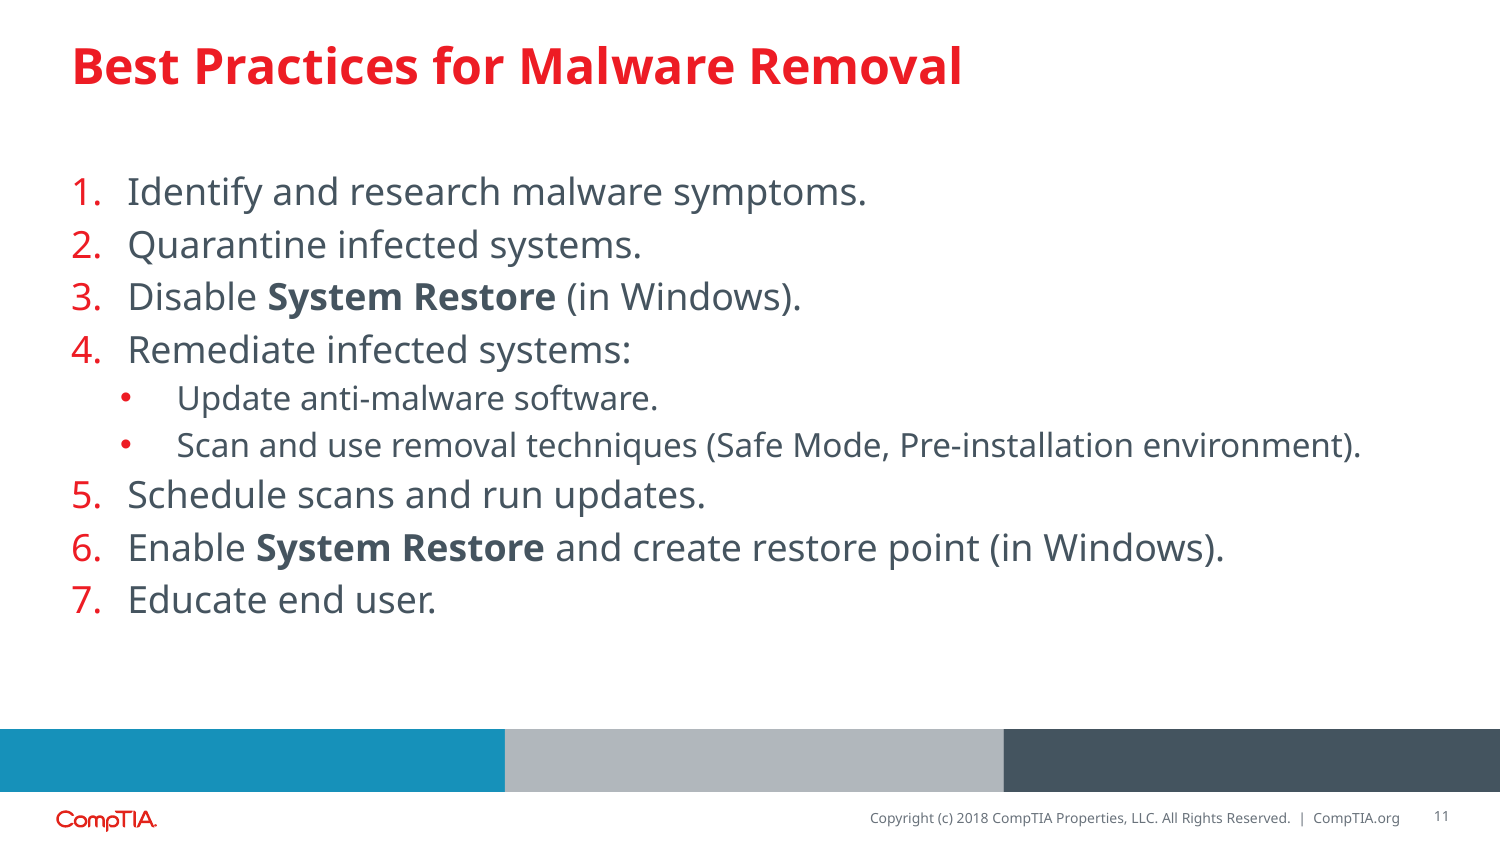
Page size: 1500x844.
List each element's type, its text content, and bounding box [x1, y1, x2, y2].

title Best Practices for Malware Removal [56, 12, 1444, 117]
slide_number 11 [1407, 800, 1450, 835]
list Identify and research malware symptoms. Quarantine infected systems. Disable System Restore (in Windows). Remediate infected systems: Update anti-malware software. Scan and use removal techniques (Safe Mode, Pre-installation environment). Schedule scans and run updates. Enable System Restore and create restore point (in Windows). Educate end user. [56, 160, 1444, 706]
picture [0, 729, 1500, 792]
